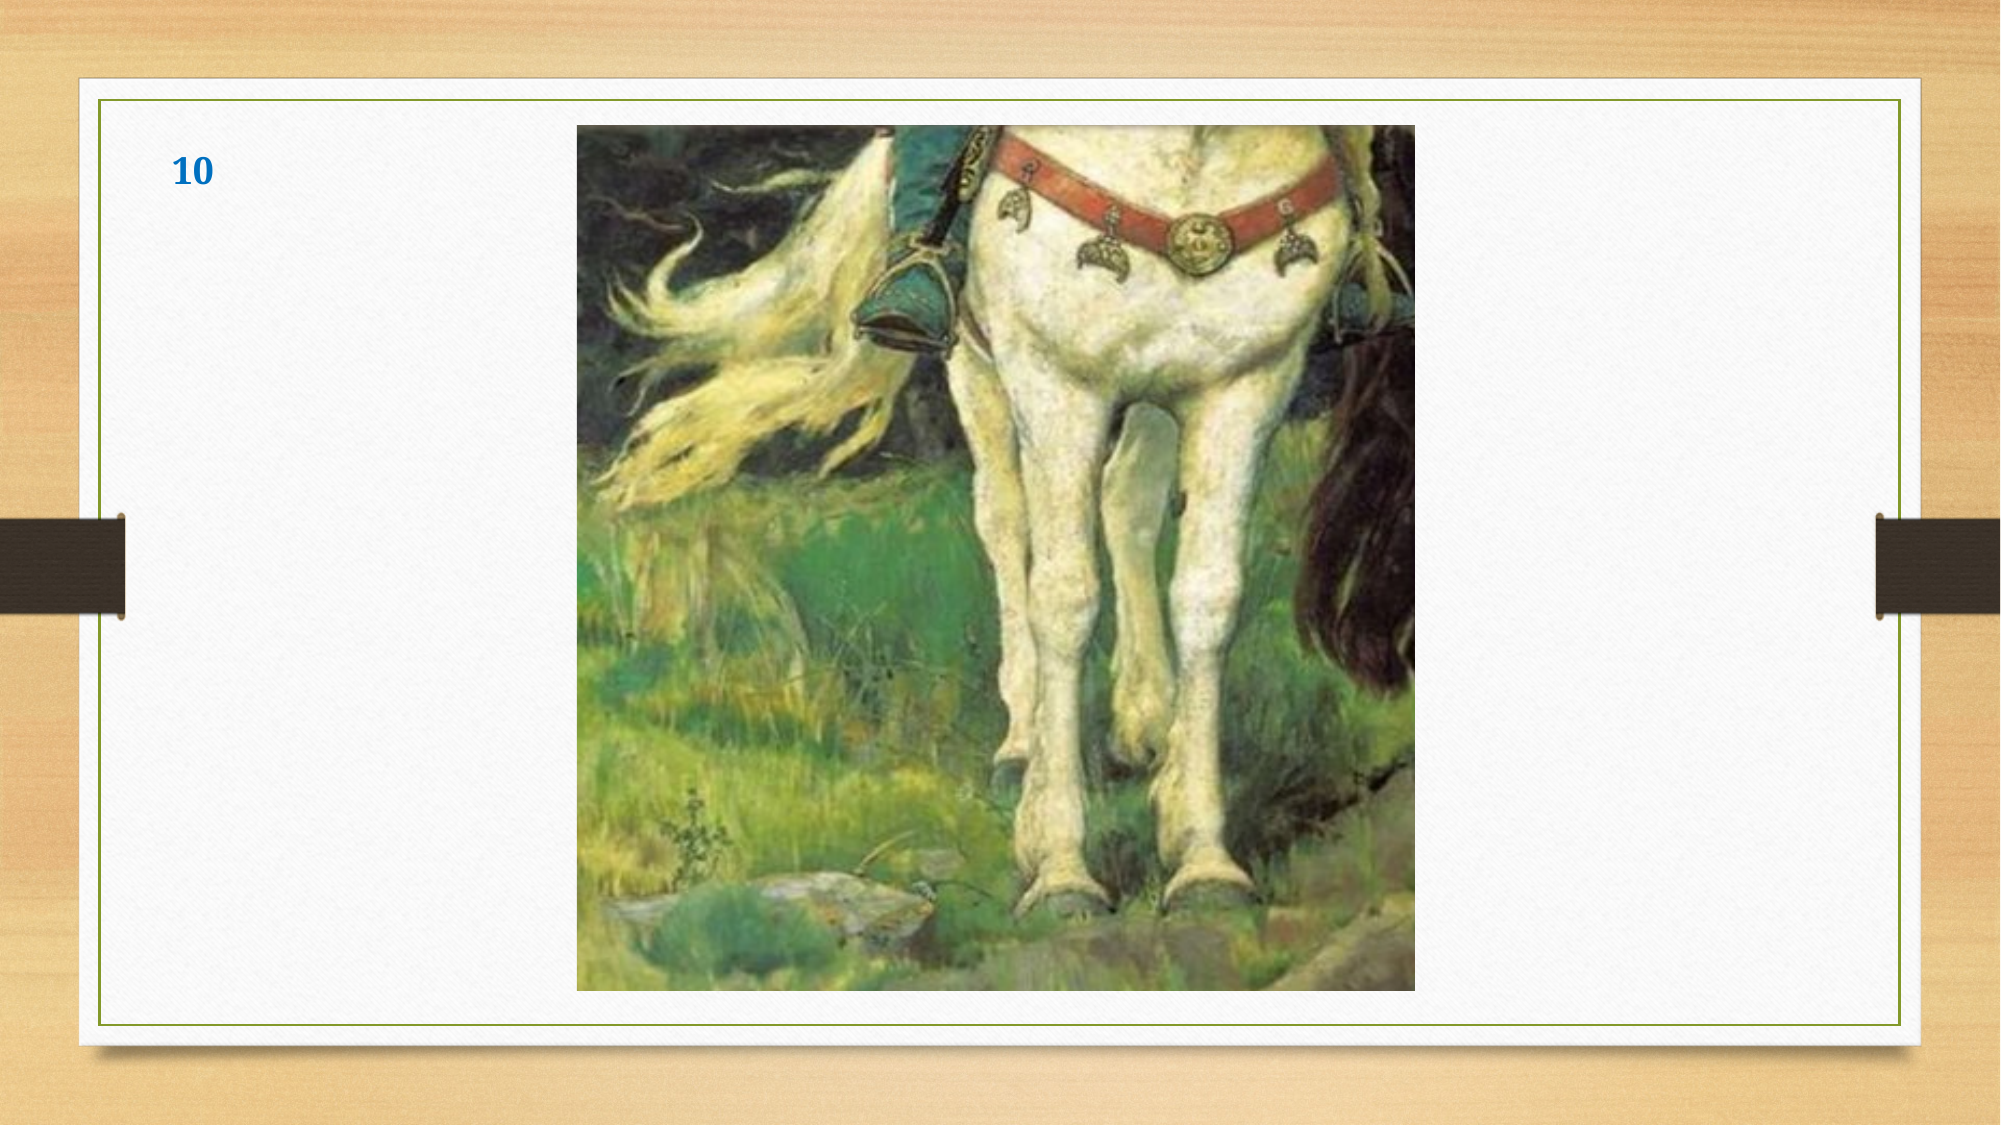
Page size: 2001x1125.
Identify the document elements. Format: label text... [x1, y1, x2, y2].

text_box 10 [157, 139, 280, 200]
picture [0, 0, 2001, 1125]
